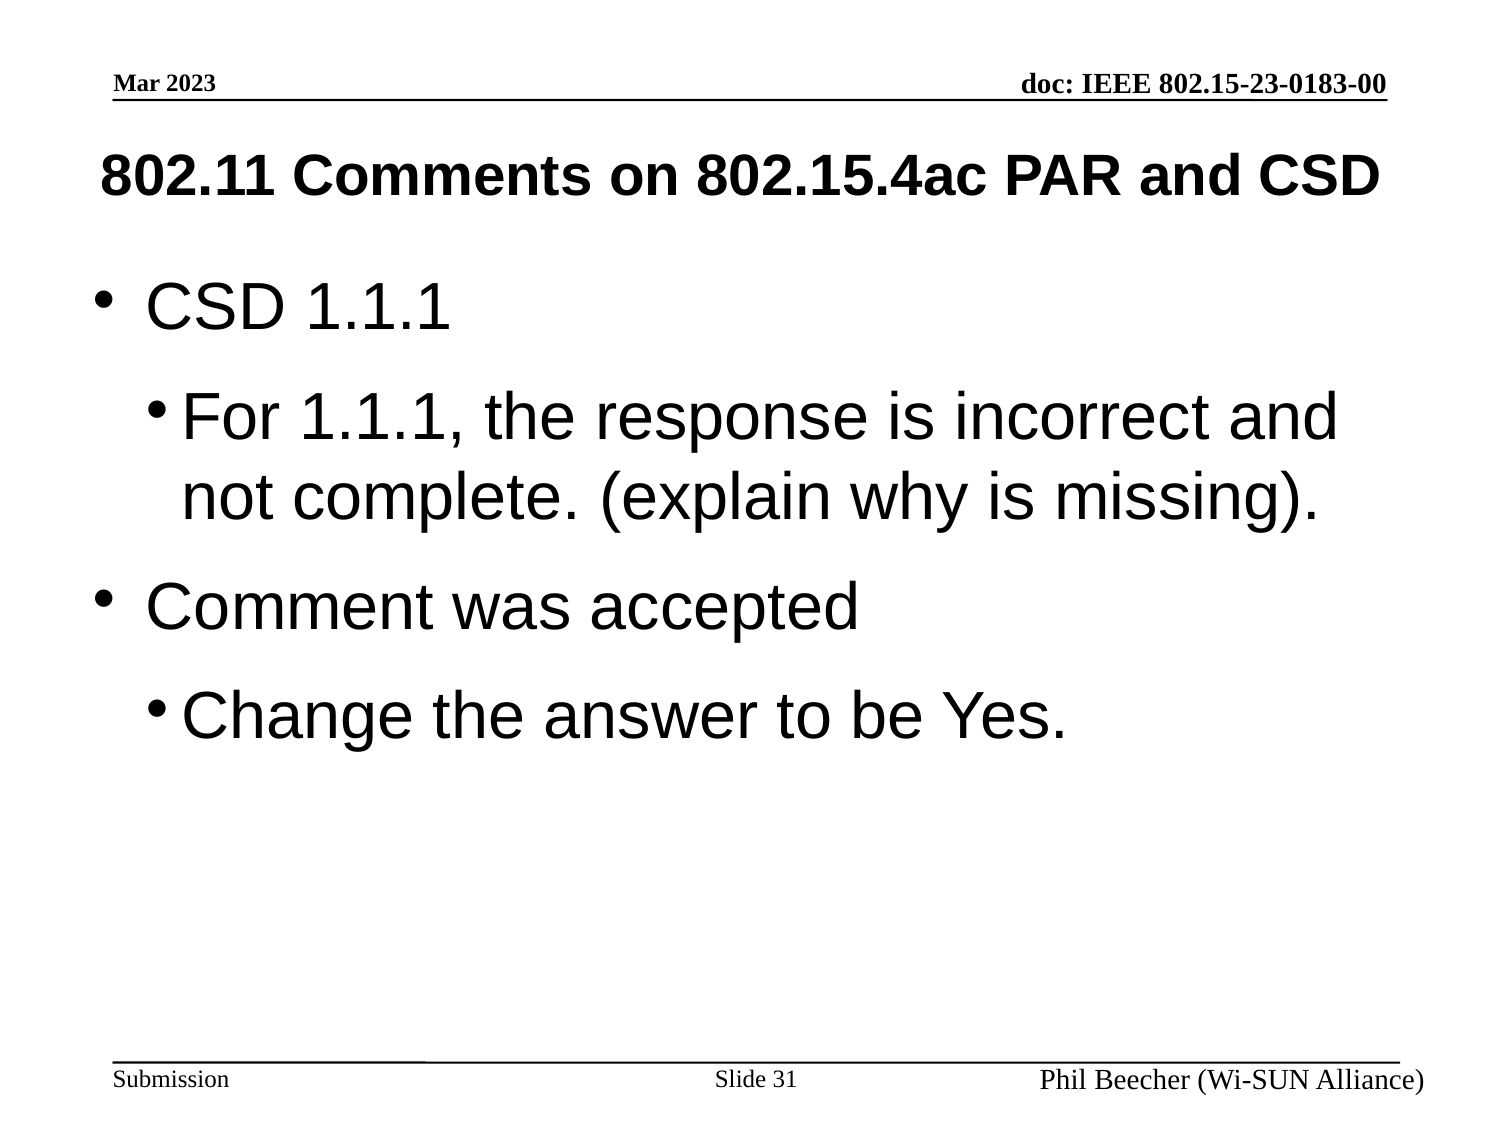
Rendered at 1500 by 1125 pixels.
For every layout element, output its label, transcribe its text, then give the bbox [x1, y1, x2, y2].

text_box CSD 1.1.1 For 1.1.1, the response is incorrect and not complete. (explain why is missing). Comment was accepted Change the answer to be Yes. [74, 263, 1425, 916]
text_box 802.11 Comments on 802.15.4ac PAR and CSD [74, 112, 1425, 233]
text_box Slide 31 [675, 1062, 838, 1093]
